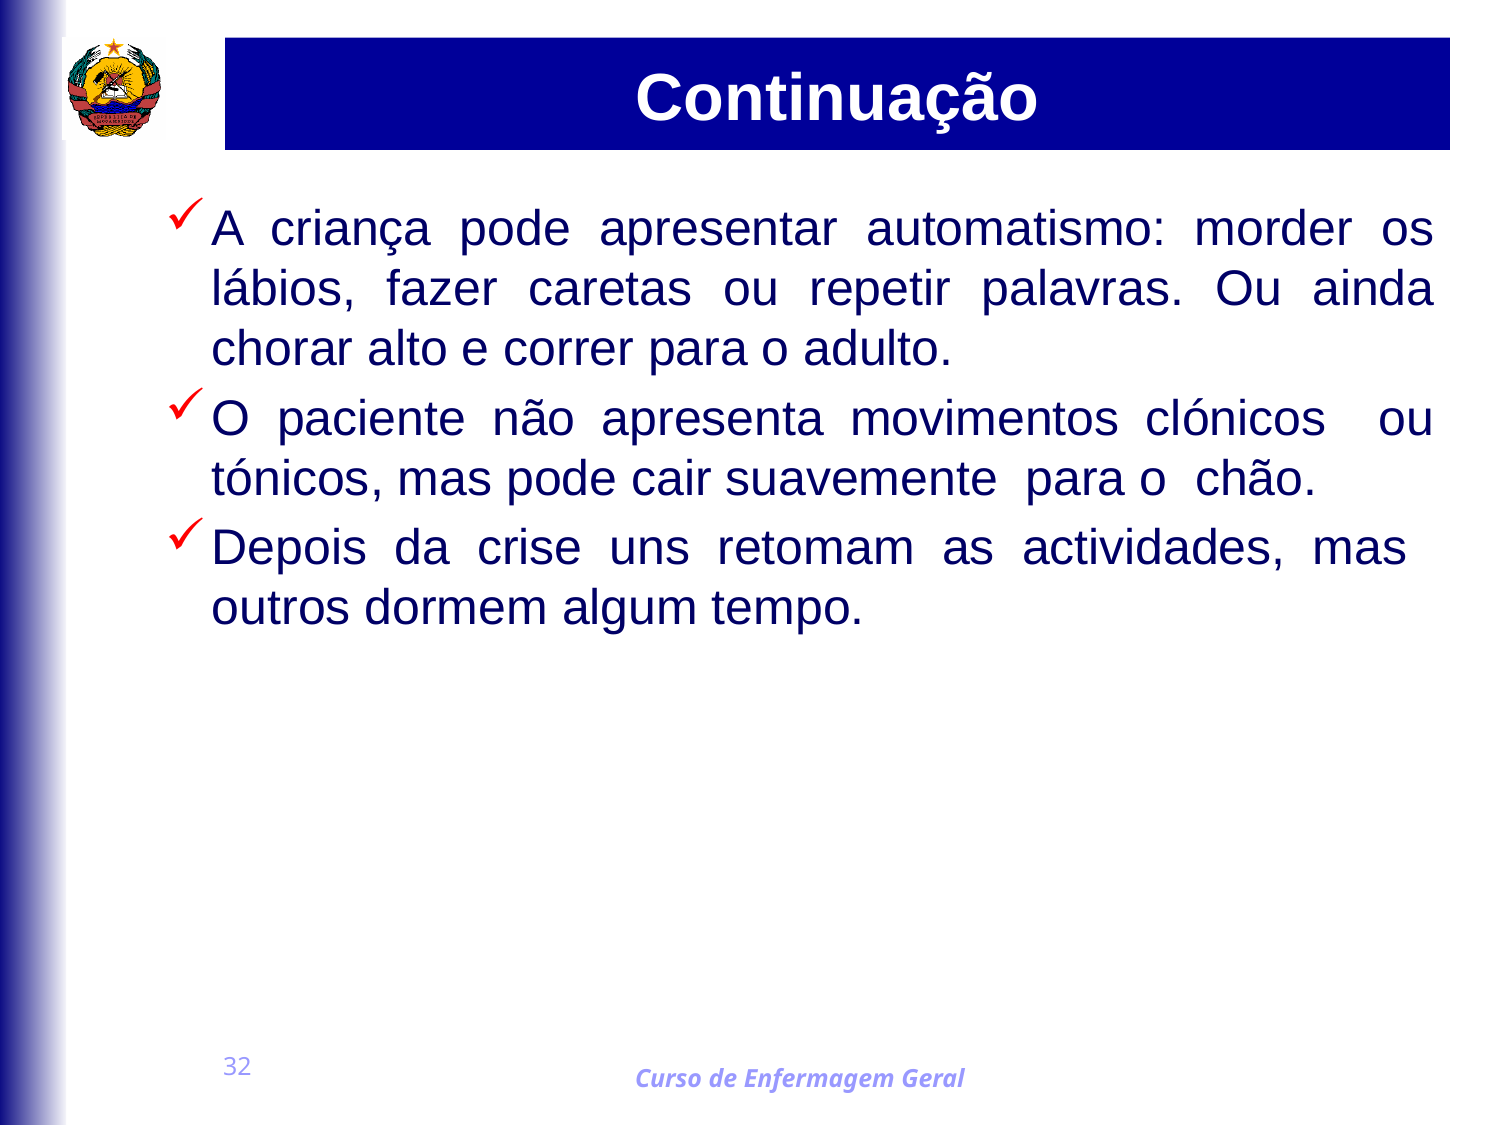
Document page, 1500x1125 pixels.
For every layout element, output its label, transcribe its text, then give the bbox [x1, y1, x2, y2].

list A criança pode apresentar automatismo: morder os lábios, fazer caretas ou repetir palavras. Ou ainda chorar alto e correr para o adulto. O paciente não apresenta movimentos clónicos ou tónicos, mas pode cair suavemente para o chão. Depois da crise uns retomam as actividades, mas outros dormem algum tempo. [74, 187, 1451, 1013]
title Continuação [224, 37, 1451, 151]
footer Curso de Enfermagem Geral [499, 1049, 1101, 1101]
slide_number 32 [62, 1037, 413, 1098]
